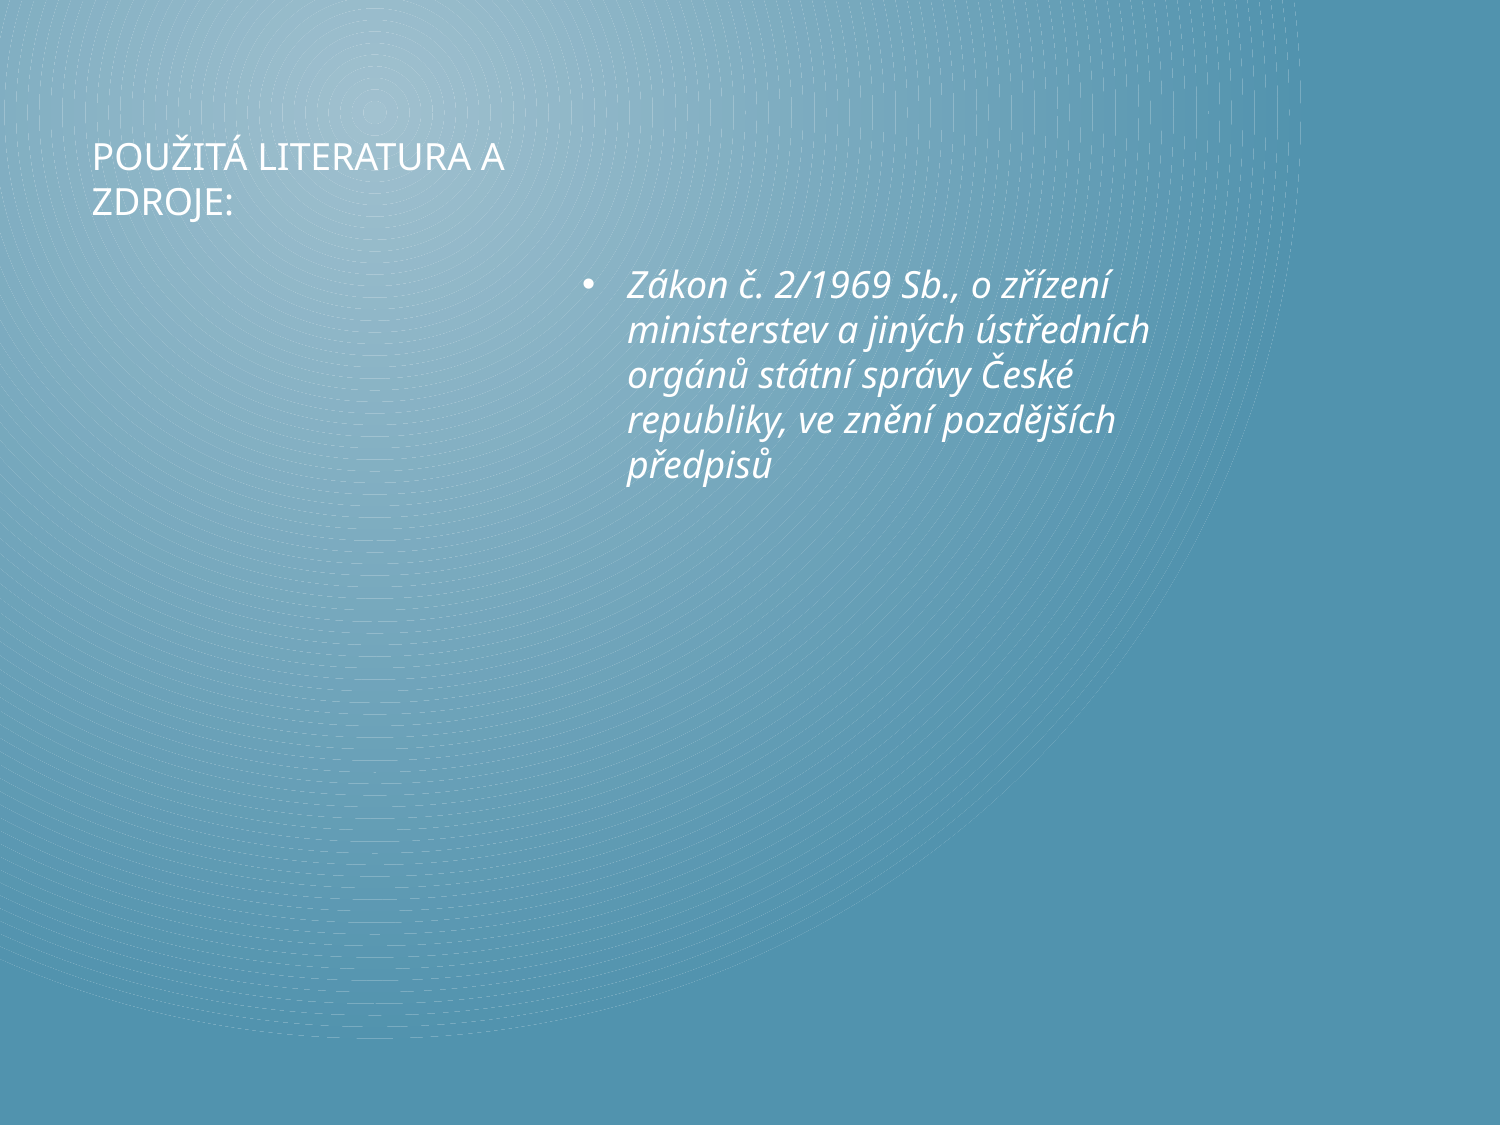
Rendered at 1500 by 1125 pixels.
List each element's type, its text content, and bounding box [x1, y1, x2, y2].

list Zákon č. 2/1969 Sb., o zřízení ministerstev a jiných ústředních orgánů státní správy České republiky, ve znění pozdějších předpisů [566, 253, 1260, 891]
title Použitá literatura a zdroje: [76, 125, 573, 386]
